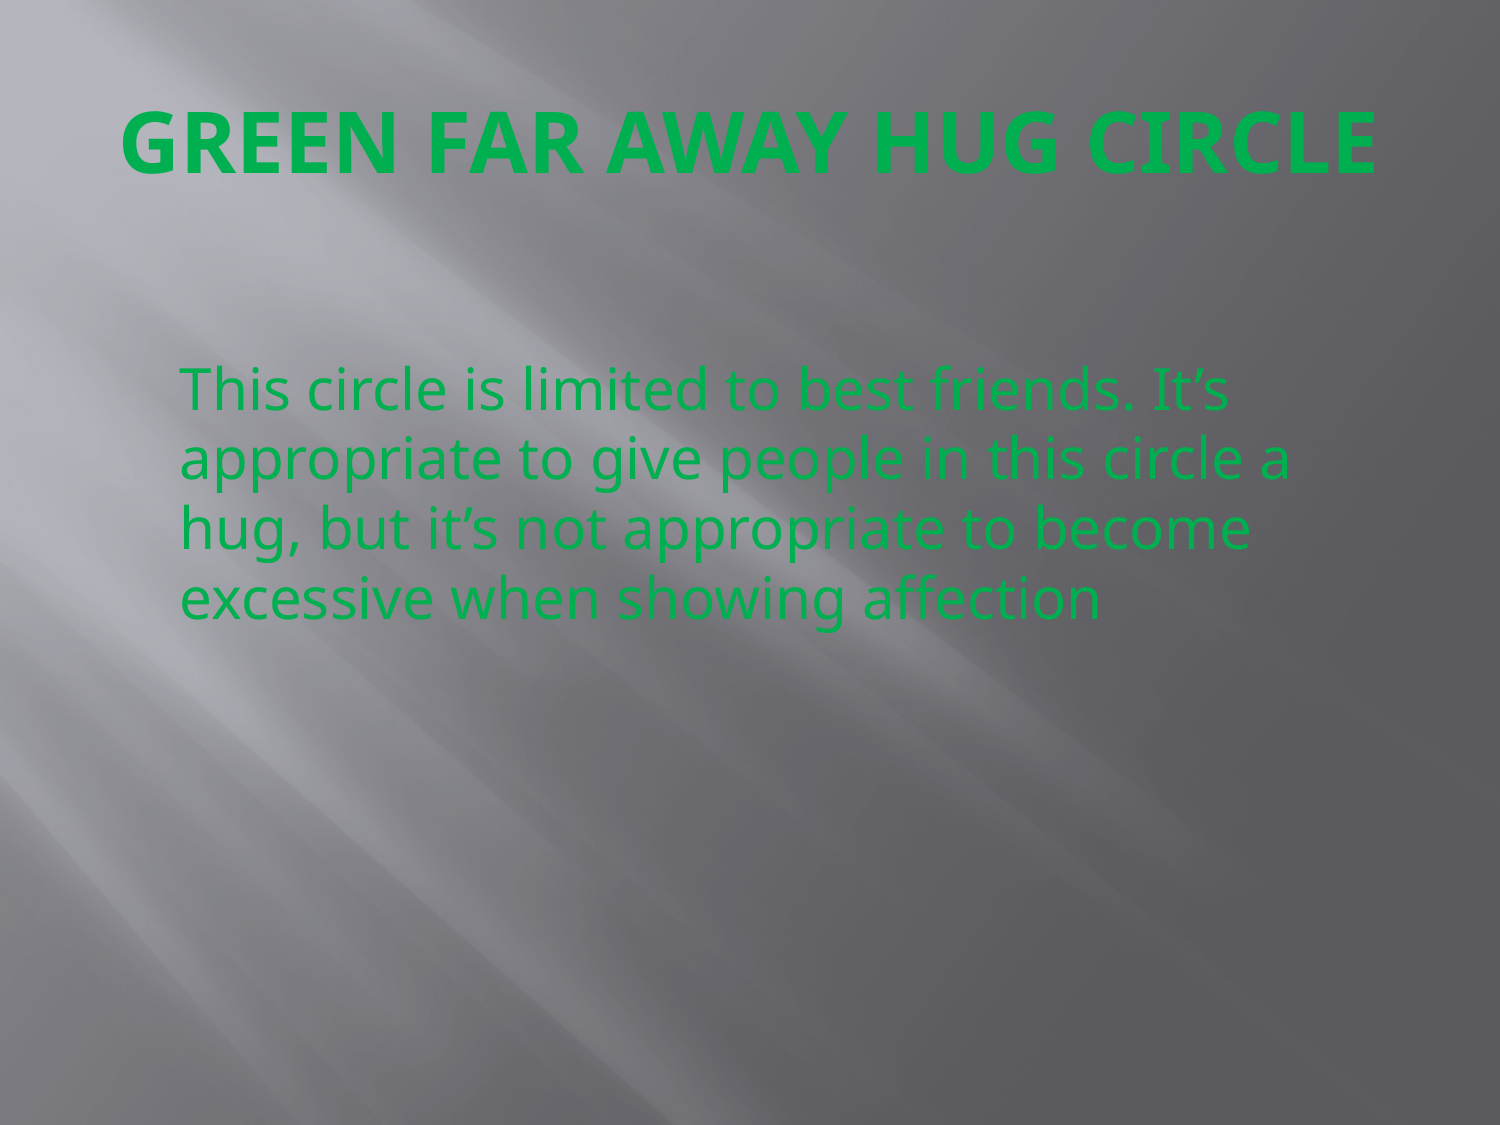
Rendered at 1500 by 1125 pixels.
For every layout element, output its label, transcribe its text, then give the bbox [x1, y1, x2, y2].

title GREEN FAR AWAY HUG CIRCLE [75, 45, 1425, 233]
list This circle is limited to best friends. It’s appropriate to give people in this circle a hug, but it’s not appropriate to become excessive when showing affection [75, 262, 1425, 1035]
